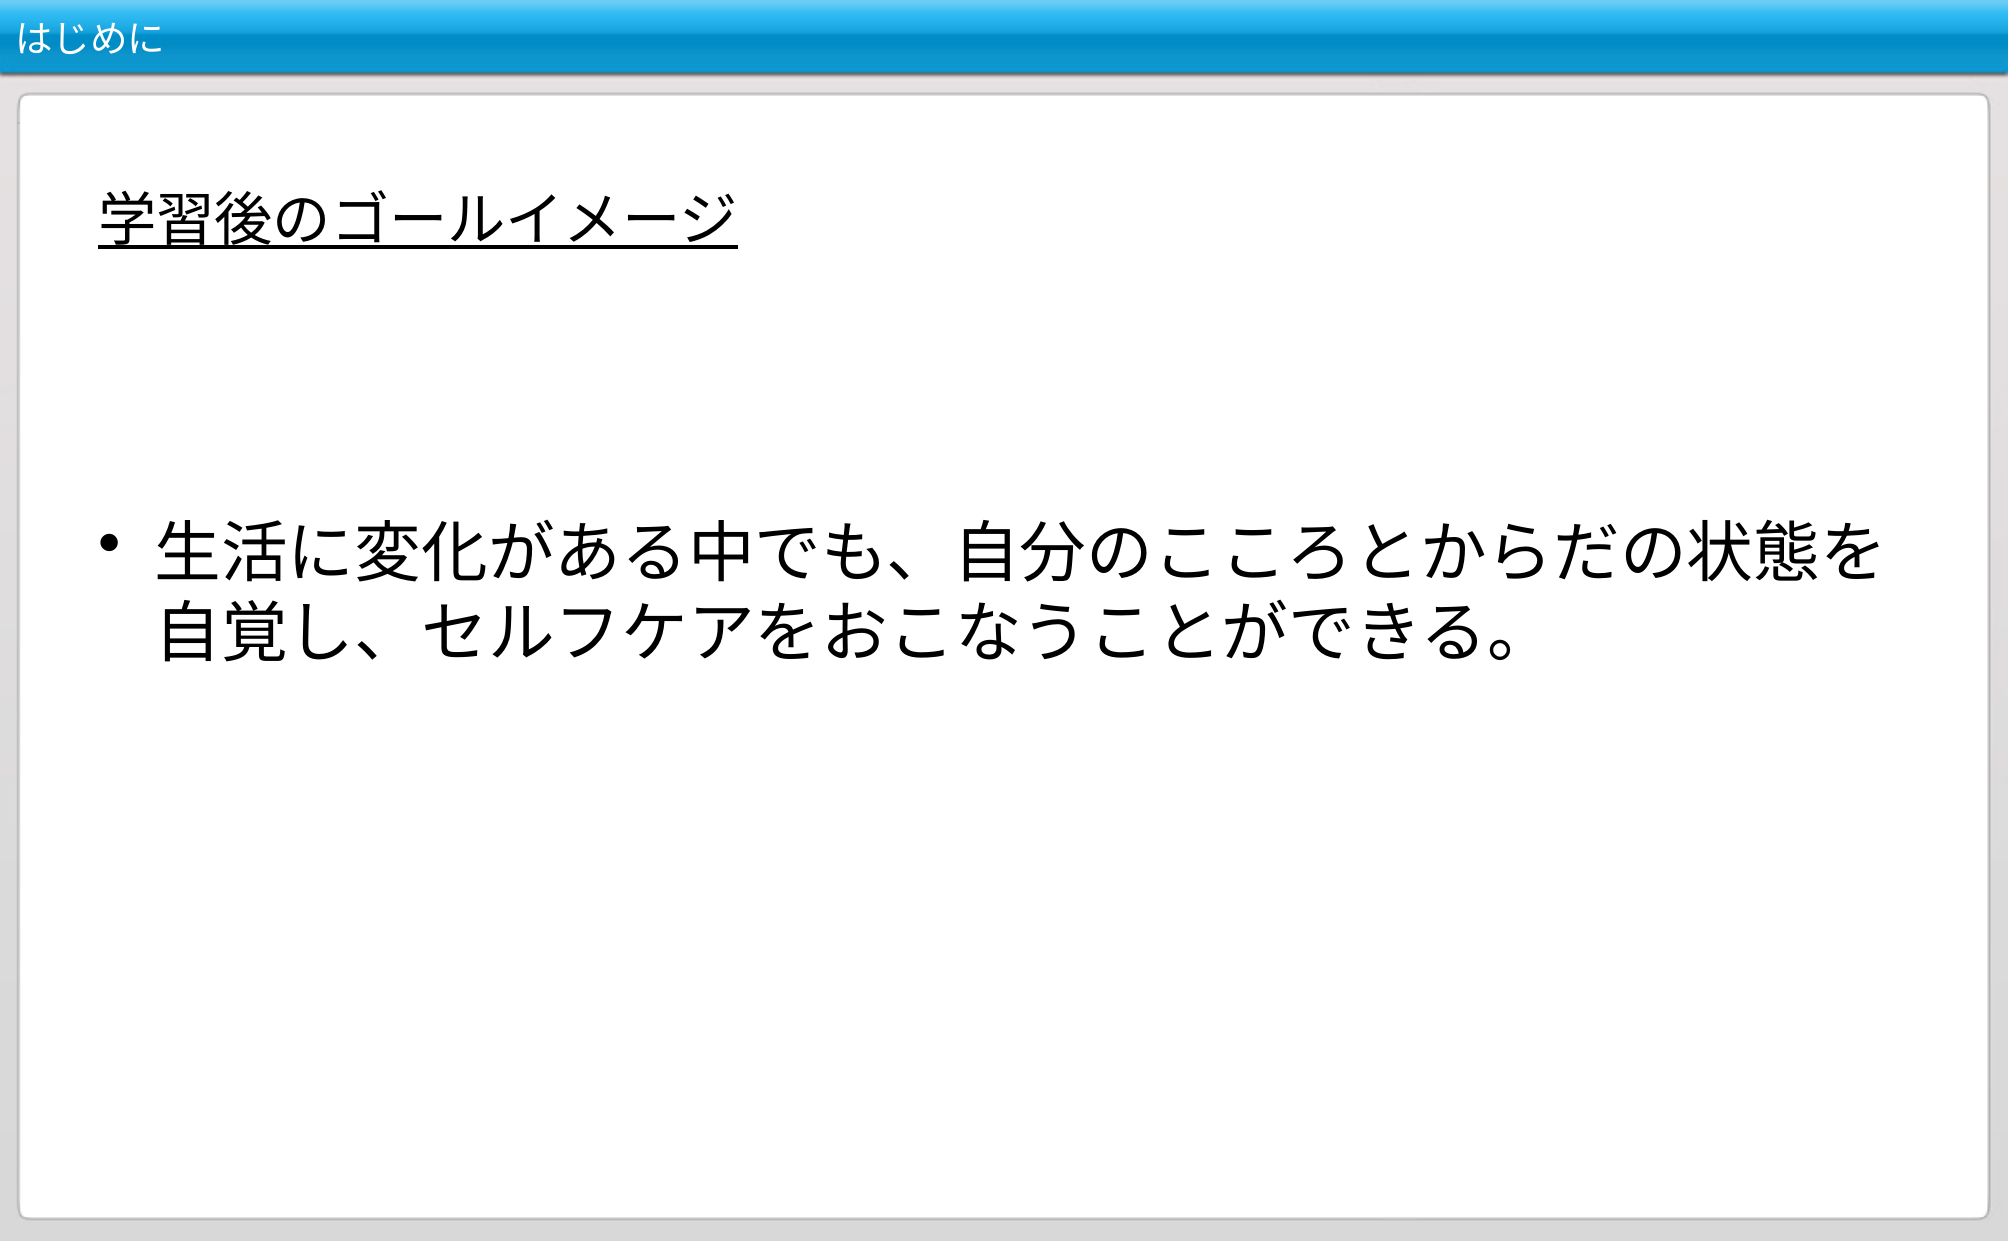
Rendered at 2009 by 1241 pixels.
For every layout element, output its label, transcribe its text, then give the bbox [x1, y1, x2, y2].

title はじめに [0, 0, 2008, 76]
picture [0, 76, 2008, 1241]
list 学習後のゴールイメージ 生活に変化がある中でも、自分のこころとからだの状態を自覚し、セルフケアをおこなうことができる。 [39, 122, 1961, 1187]
